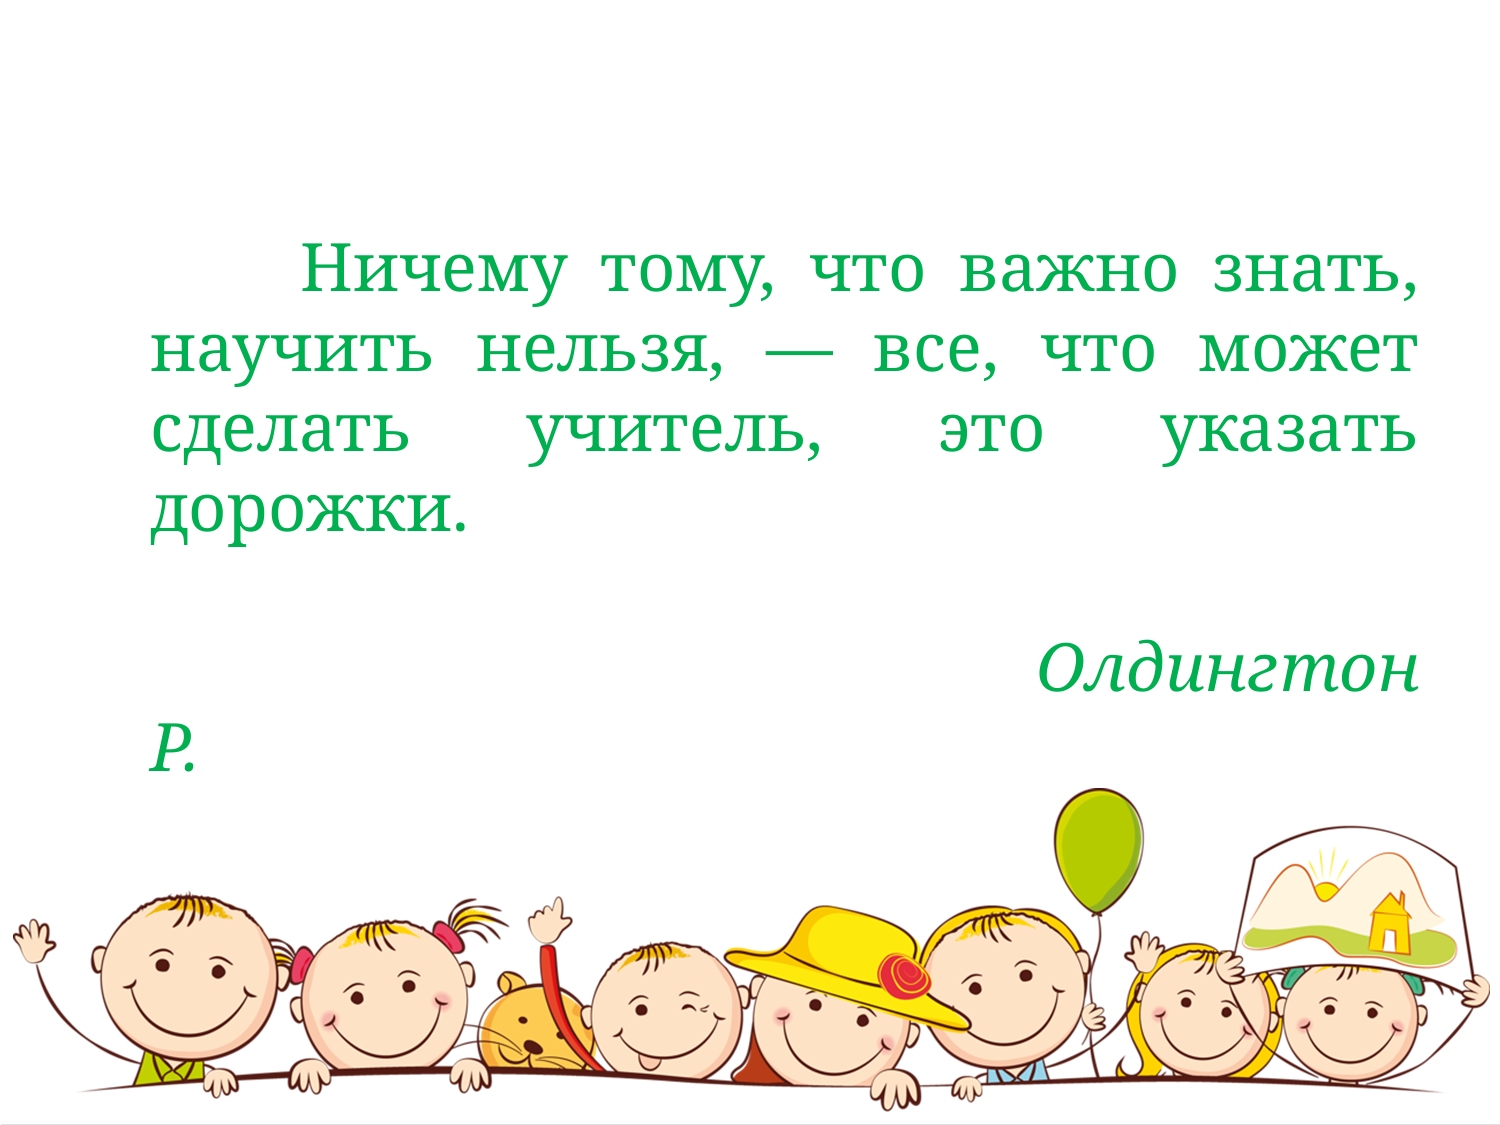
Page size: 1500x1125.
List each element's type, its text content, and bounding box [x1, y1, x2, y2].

text_box Ничему тому, что важно знать, научить нельзя, — все, что может сделать учитель, это указать дорожки. Олдингтон Р. [135, 137, 1435, 792]
picture [0, 0, 1500, 1125]
